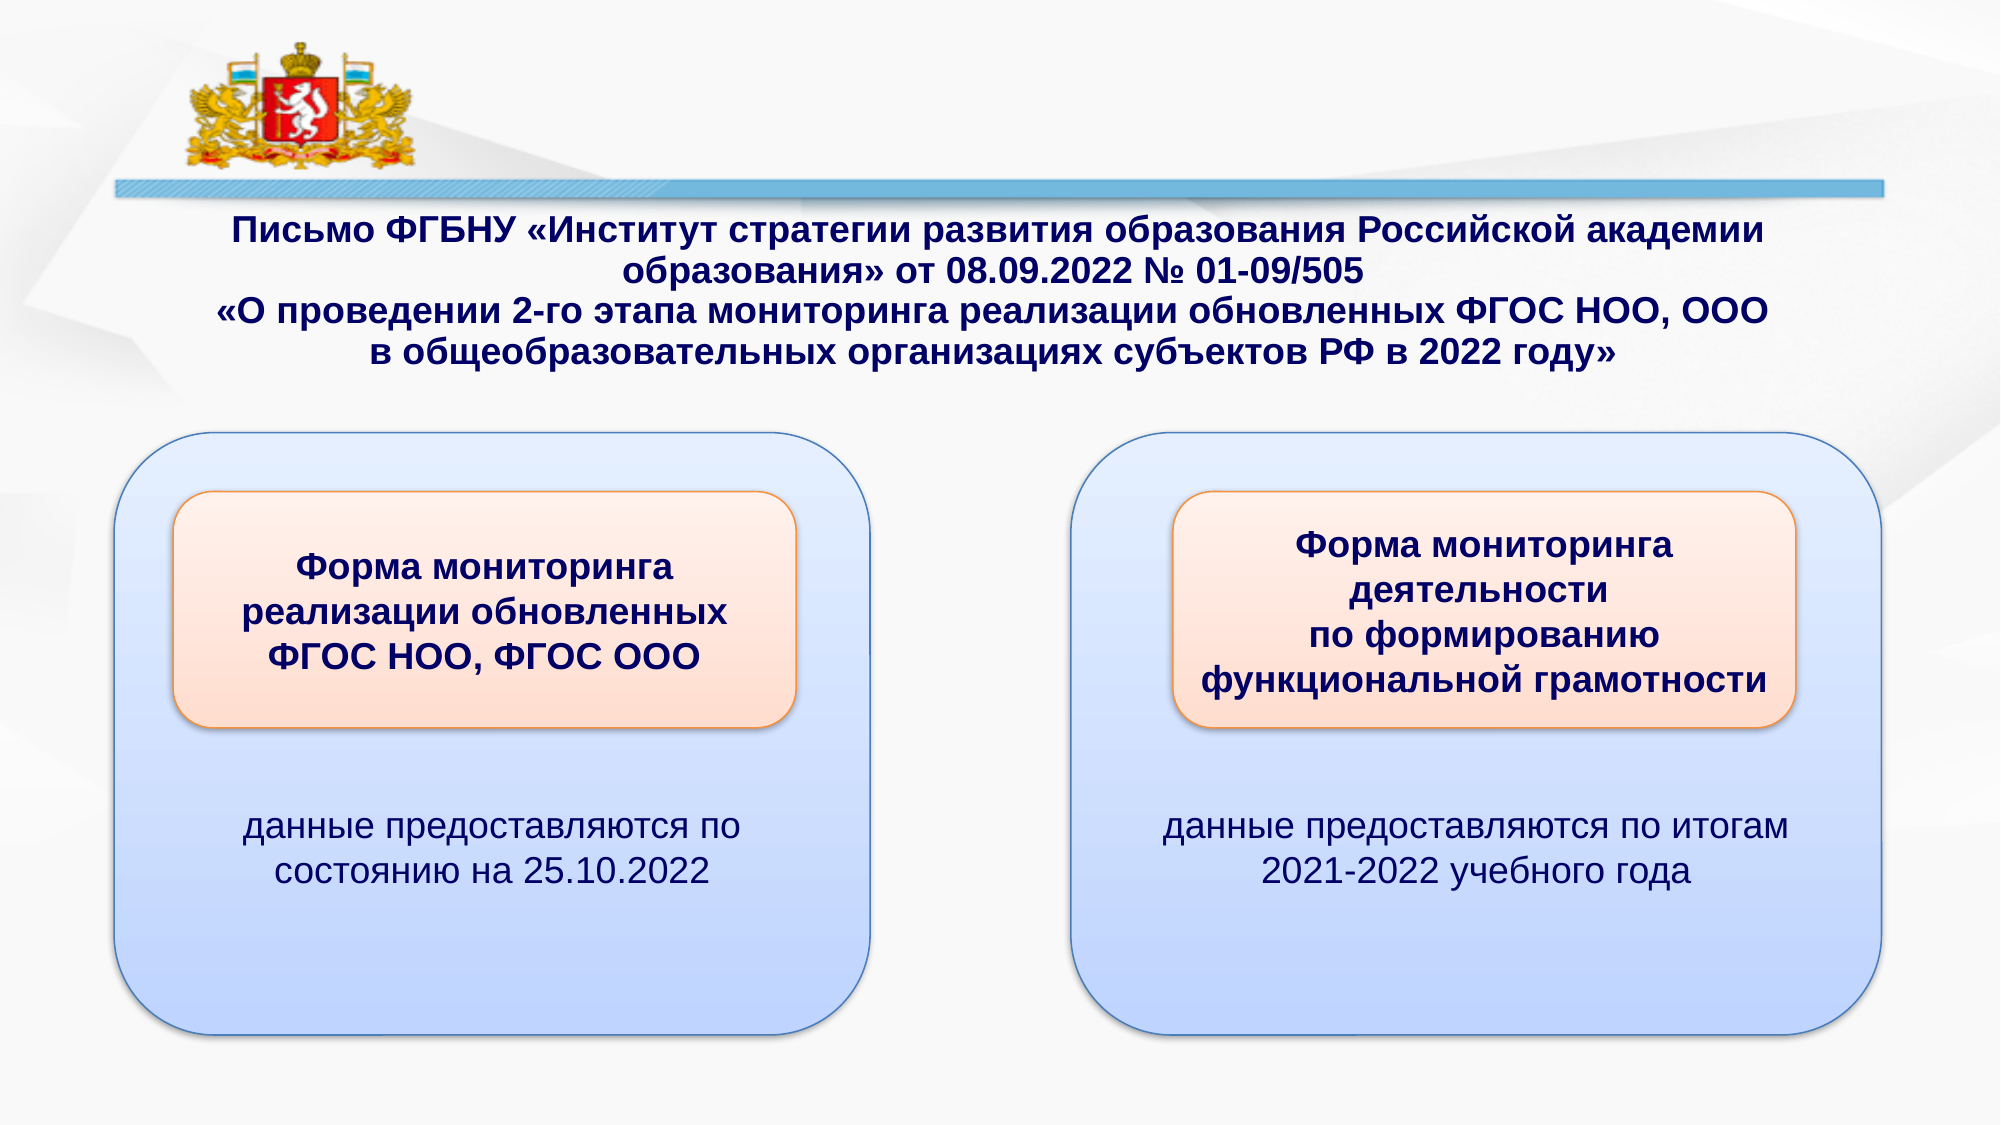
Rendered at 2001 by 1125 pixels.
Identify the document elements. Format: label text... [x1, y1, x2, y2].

text_box данные предоставляются по состоянию на 25.10.2022 [113, 431, 871, 1036]
text_box данные предоставляются по итогам 2021-2022 учебного года [1070, 431, 1883, 1036]
title Письмо ФГБНУ «Институт стратегии развития образования Российской академии образования» от 08.09.2022 № 01-09/505 «О проведении 2-го этапа мониторинга реализации обновленных ФГОС НОО, ООО в общеобразовательных организациях субъектов РФ в 2022 году» [114, 196, 1882, 386]
text_box Форма мониторинга деятельности по формированию функциональной грамотности [1172, 490, 1797, 729]
text_box Форма мониторинга реализации обновленных ФГОС НОО, ФГОС ООО [172, 490, 797, 729]
picture [0, 0, 2001, 1125]
